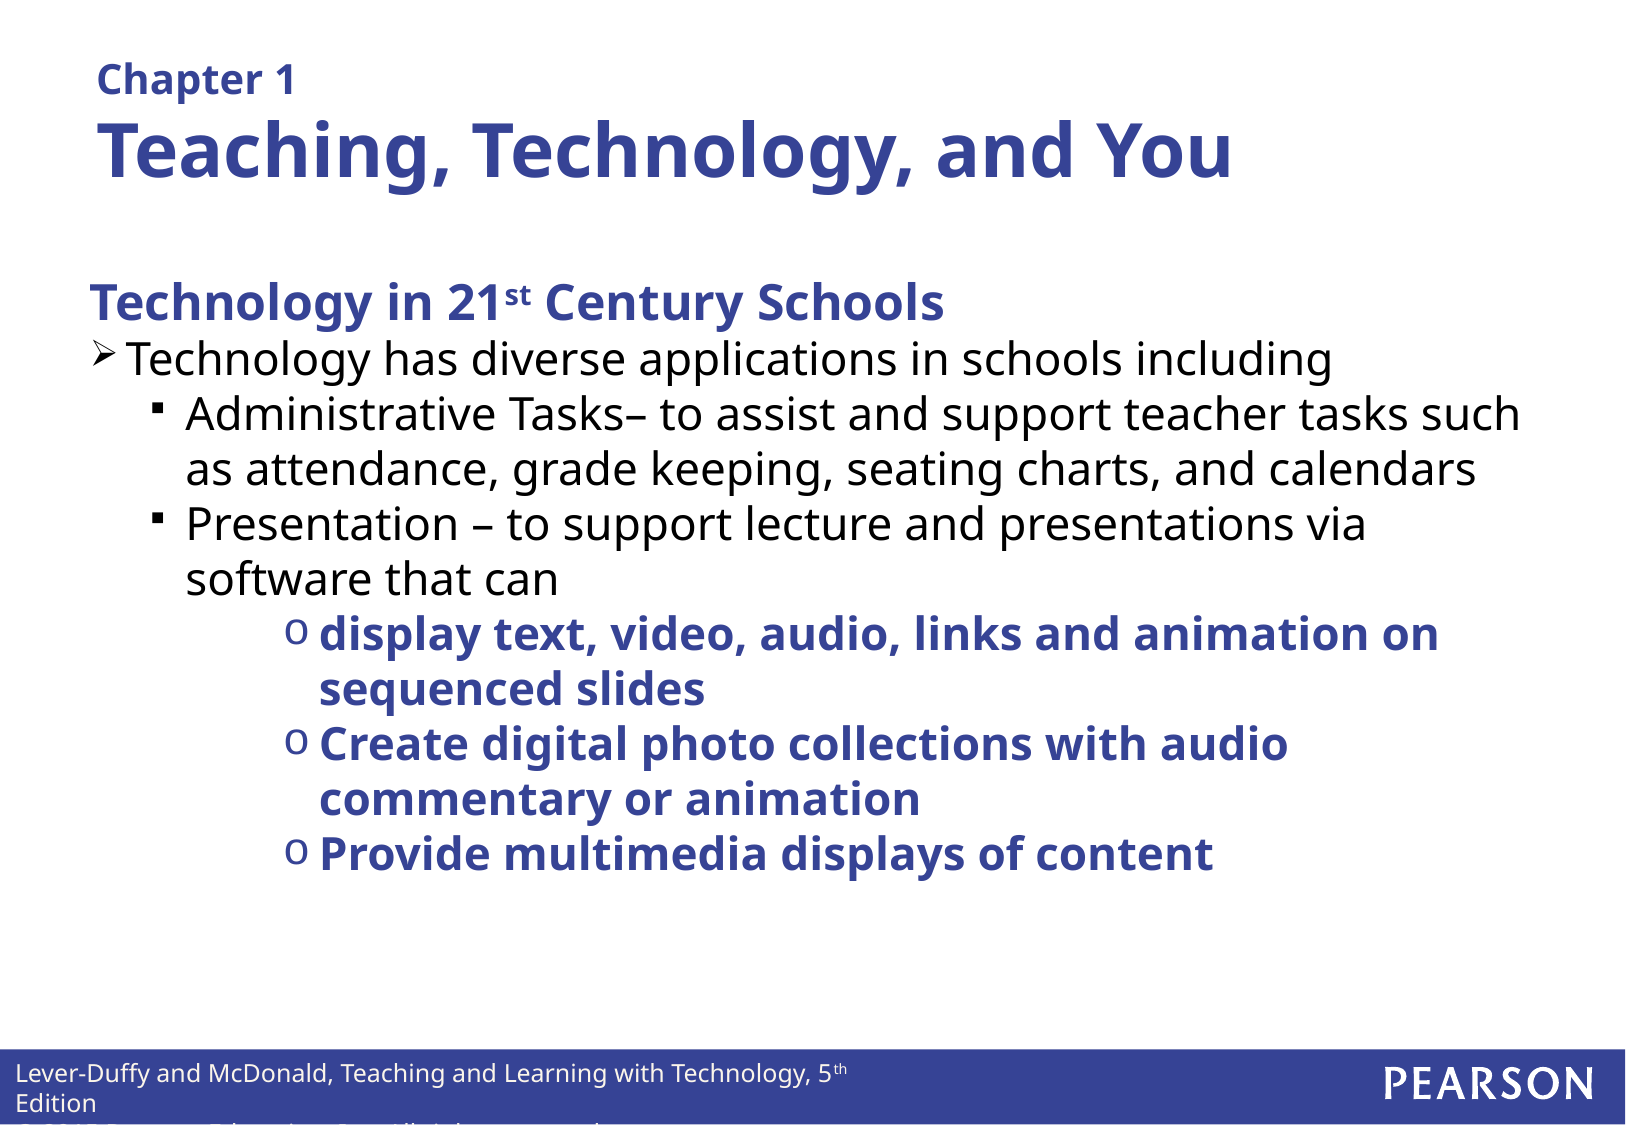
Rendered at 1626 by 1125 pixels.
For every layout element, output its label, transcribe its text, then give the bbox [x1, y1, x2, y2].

title Chapter 1 Teaching, Technology, and You [81, 45, 1544, 233]
list Technology in 21st Century Schools Technology has diverse applications in schools including Administrative Tasks– to assist and support teacher tasks such as attendance, grade keeping, seating charts, and calendars Presentation – to support lecture and presentations via software that can display text, video, audio, links and animation on sequenced slides Create digital photo collections with audio commentary or animation Provide multimedia displays of content [75, 262, 1538, 1005]
